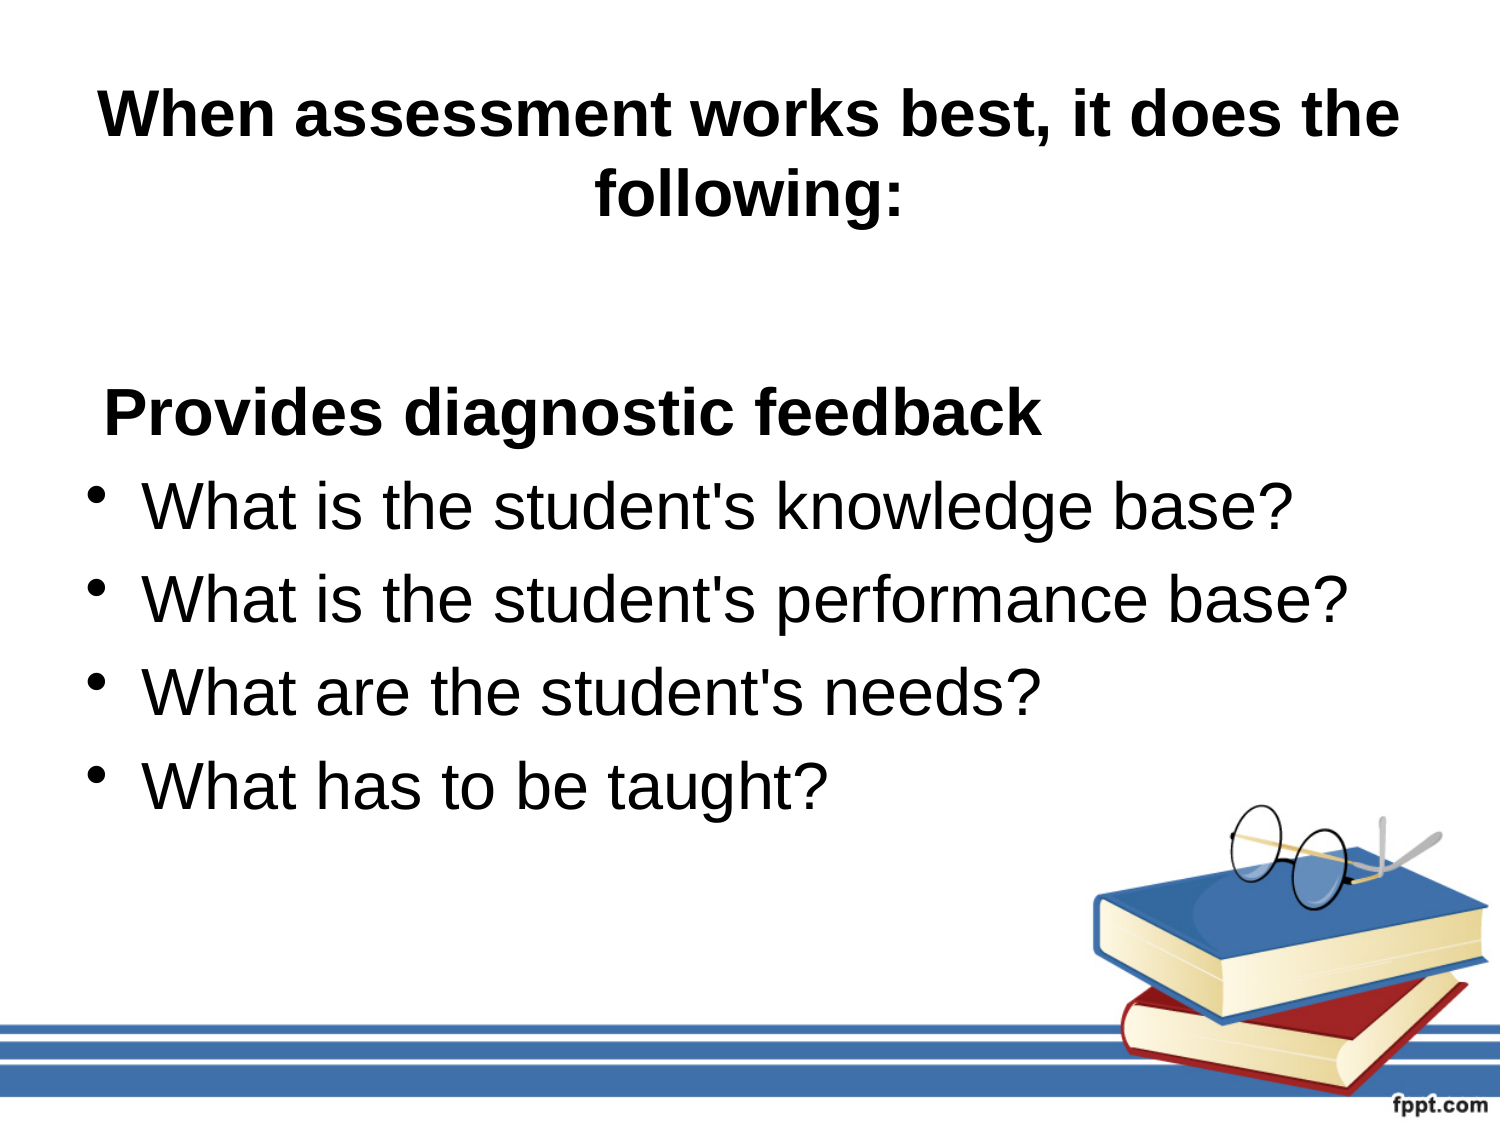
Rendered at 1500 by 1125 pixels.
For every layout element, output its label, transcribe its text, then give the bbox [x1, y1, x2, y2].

title When assessment works best, it does the following: [75, 62, 1425, 238]
list Provides diagnostic feedback What is the student's knowledge base? What is the student's performance base? What are the student's needs? What has to be taught? [70, 361, 1421, 1072]
picture [0, 0, 1500, 1125]
